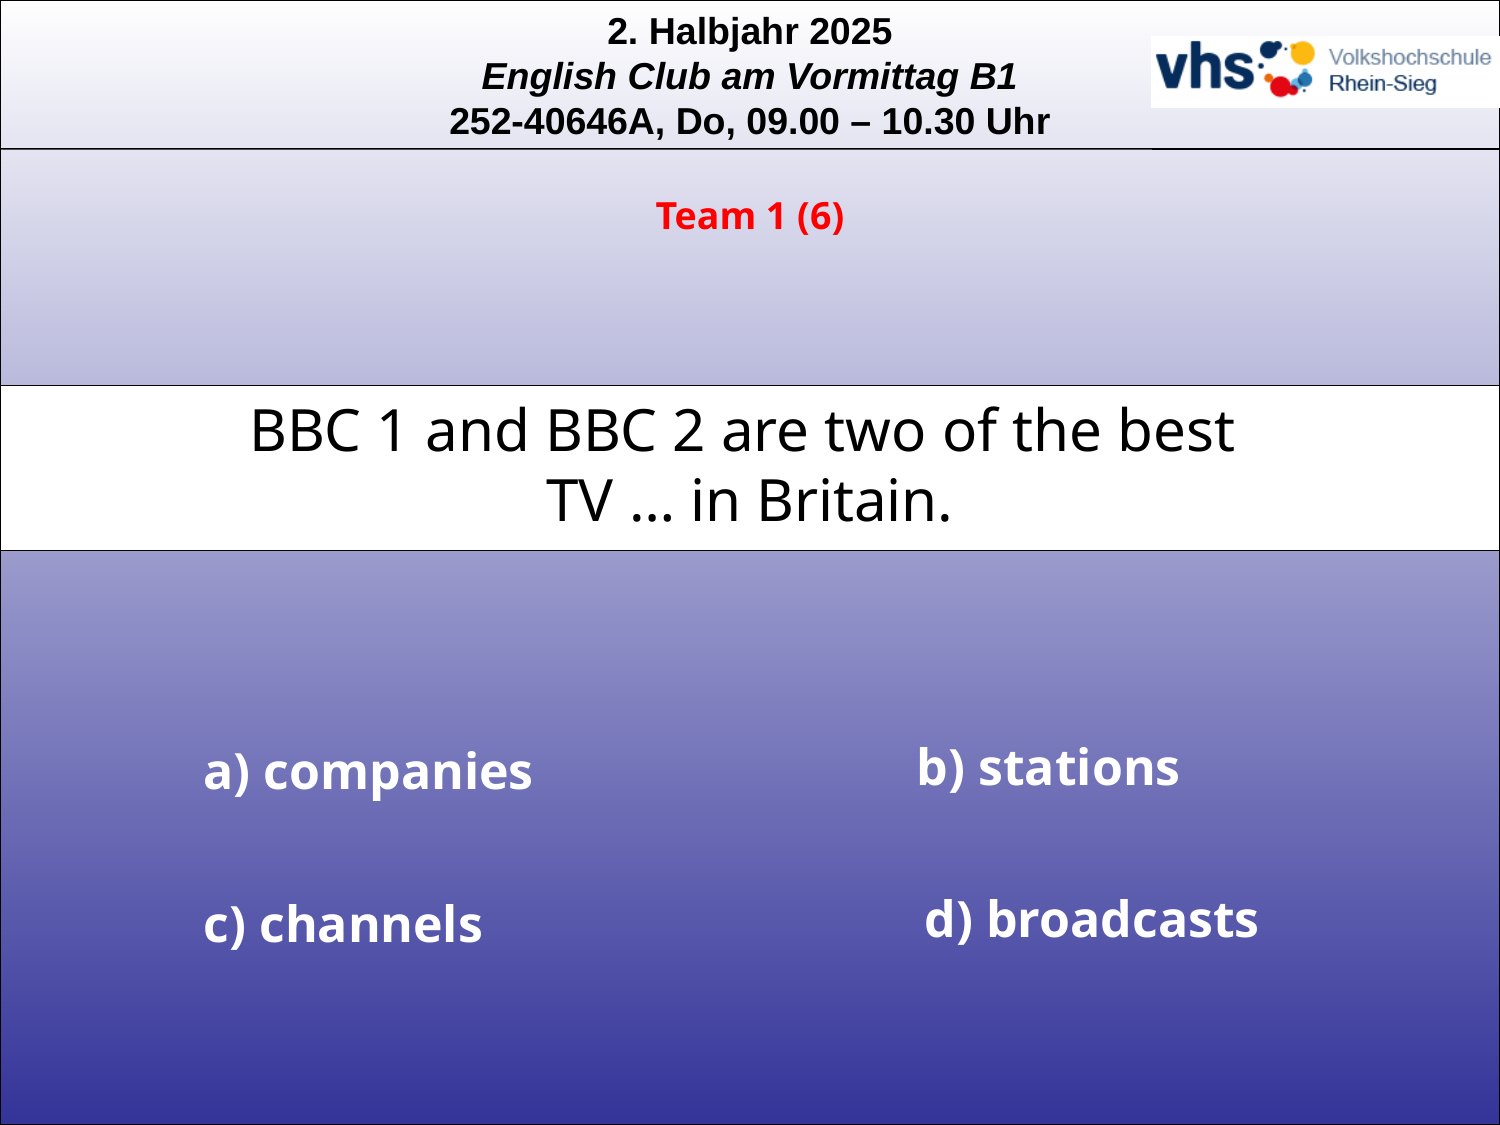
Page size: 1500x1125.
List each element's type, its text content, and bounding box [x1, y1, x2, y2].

picture [1151, 36, 1500, 108]
text_box b) stations [902, 727, 1500, 803]
text_box a) companies [188, 732, 851, 808]
text_box Team 1 (6) [0, 184, 1500, 245]
text_box c) channels [188, 884, 875, 960]
text_box d) broadcasts [909, 879, 1500, 955]
title BBC 1 and BBC 2 are two of the best TV … in Britain. [0, 385, 1500, 551]
